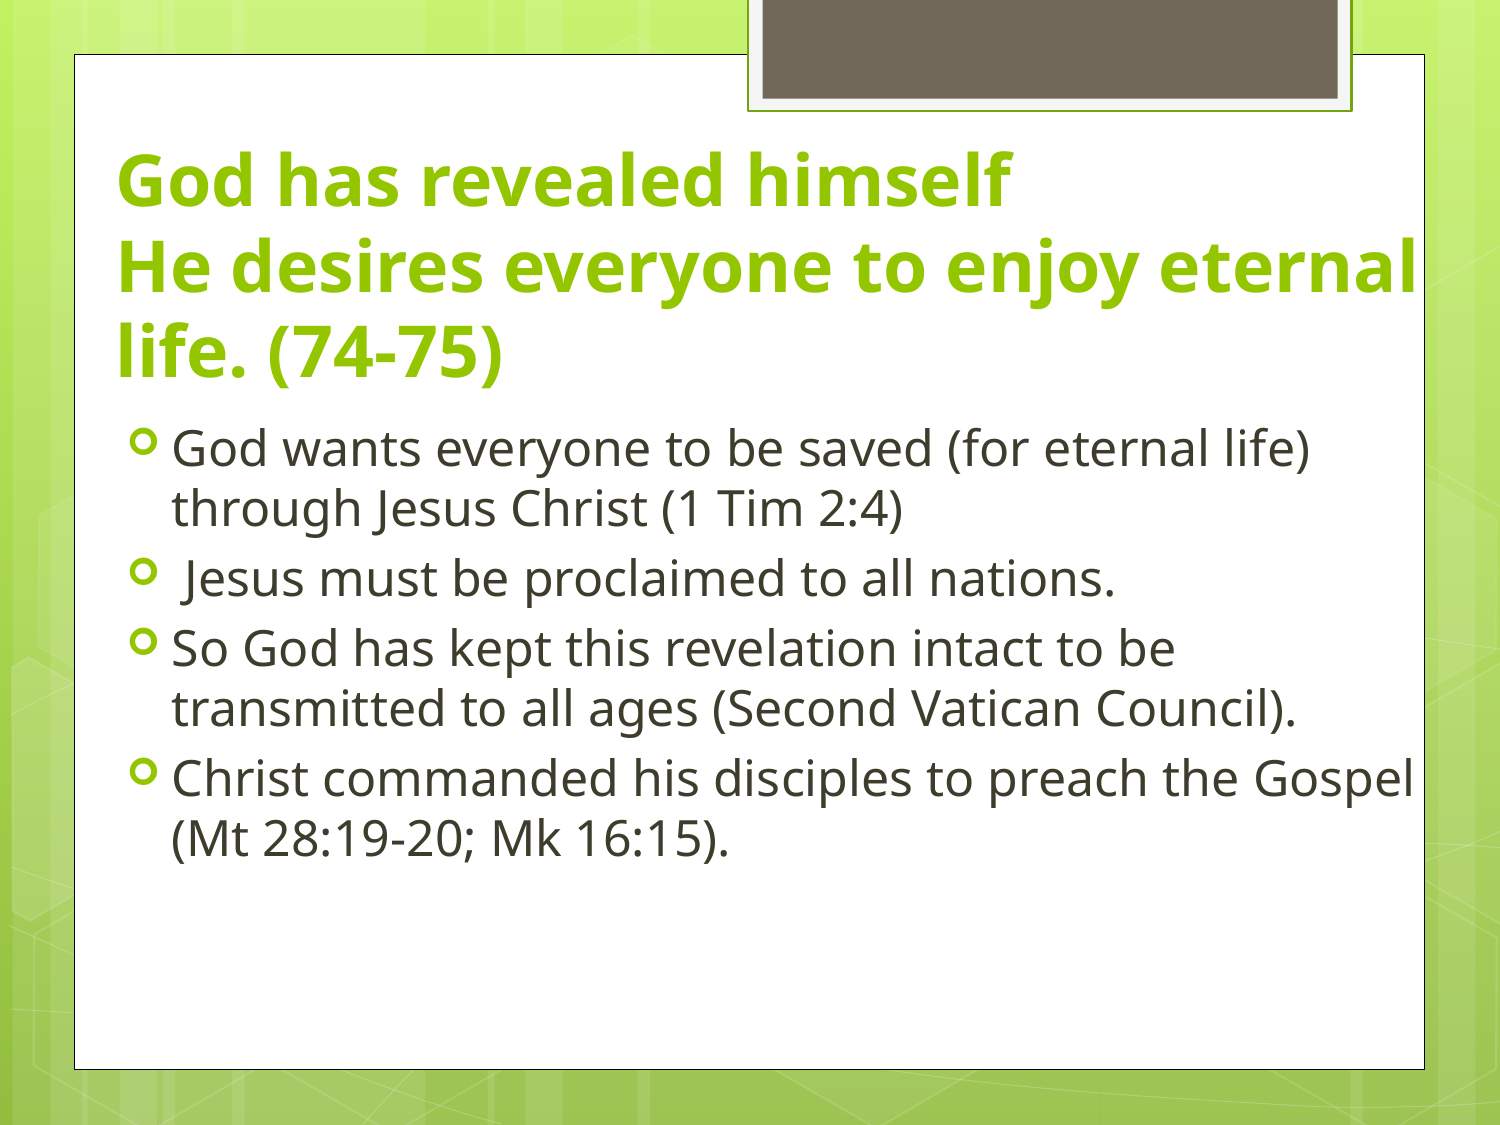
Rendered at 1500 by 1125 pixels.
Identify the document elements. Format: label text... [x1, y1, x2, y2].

list God wants everyone to be saved (for eternal life) through Jesus Christ (1 Tim 2:4) Jesus must be proclaimed to all nations. So God has kept this revelation intact to be transmitted to all ages (Second Vatican Council). Christ commanded his disciples to preach the Gospel (Mt 28:19-20; Mk 16:15). [100, 408, 1451, 1085]
title God has revealed himself He desires everyone to enjoy eternal life. (74-75) [100, 125, 1451, 408]
